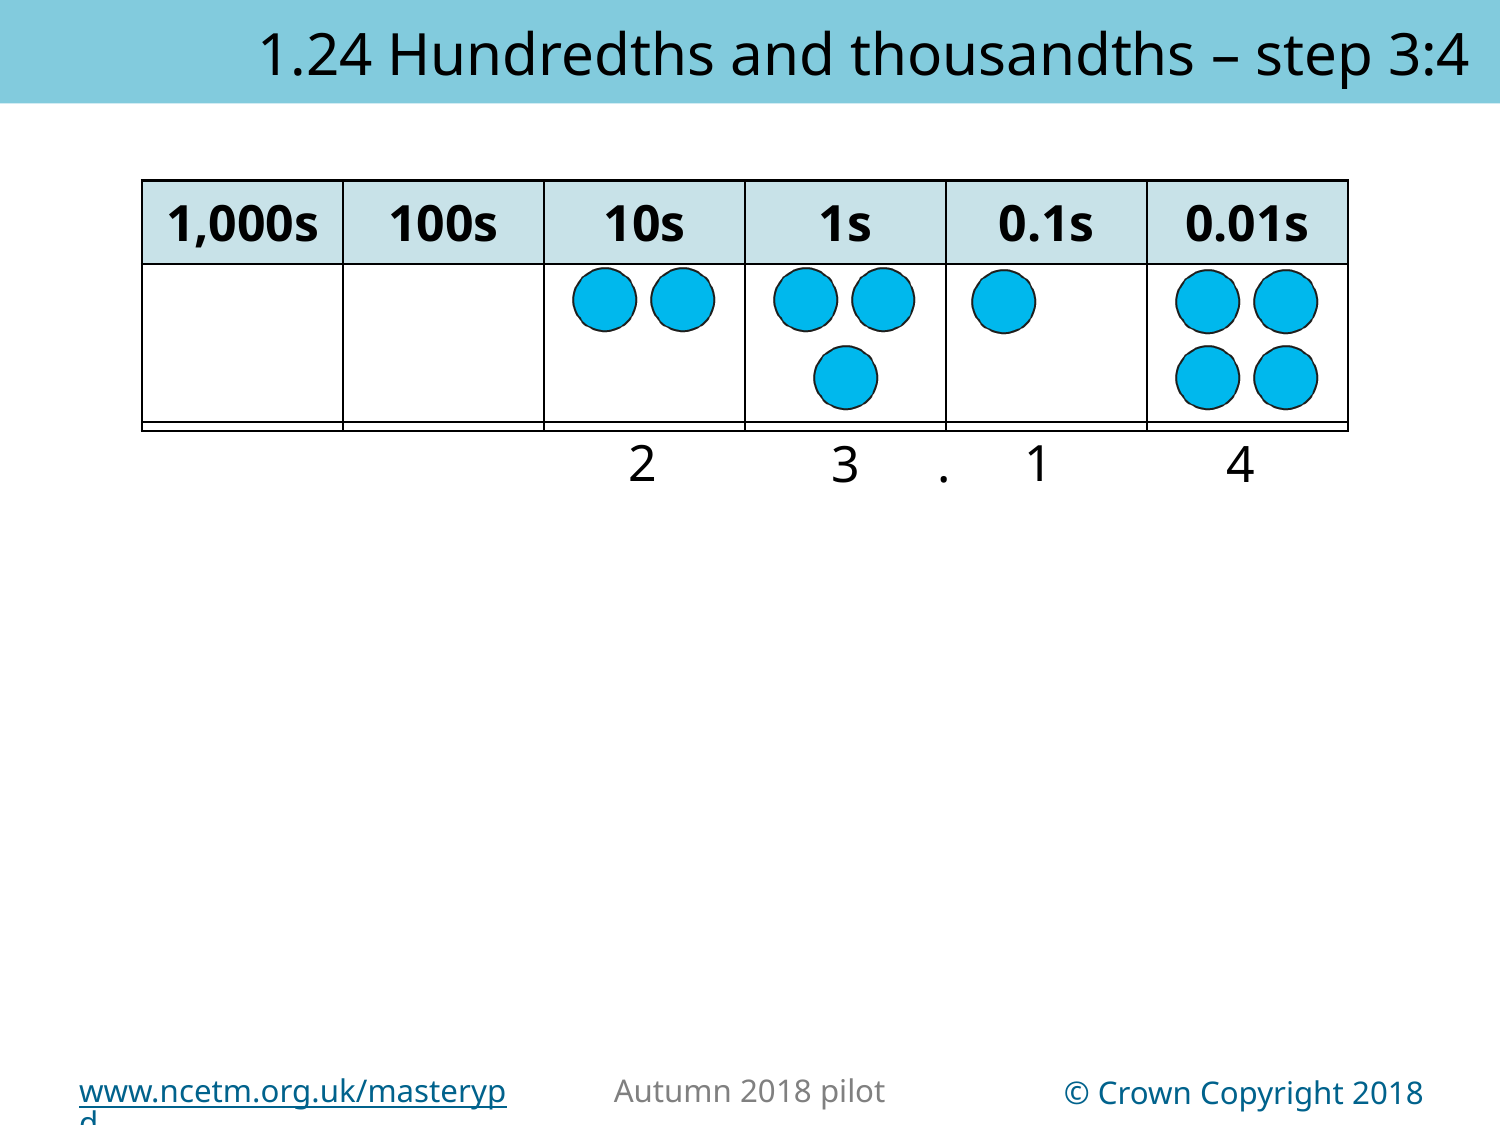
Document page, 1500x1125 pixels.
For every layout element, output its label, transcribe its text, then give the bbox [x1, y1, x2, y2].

table_header 1,000s [143, 182, 342, 263]
table_cell [545, 265, 744, 420]
picture [1167, 345, 1244, 414]
text_box 2 [600, 430, 686, 500]
table_cell [947, 265, 1146, 420]
table_header 0.1s [947, 182, 1146, 263]
picture [805, 345, 882, 414]
table_cell [344, 265, 543, 420]
list 1.24 Hundredths and thousandths – step 3:4 [0, 0, 1500, 104]
table_cell [882, 265, 945, 420]
picture [1167, 269, 1244, 339]
picture [843, 266, 920, 336]
picture [564, 266, 641, 336]
text_box . [901, 430, 988, 500]
picture [1245, 269, 1322, 339]
picture [642, 266, 719, 336]
table_cell [746, 265, 803, 420]
table_header 10s [545, 182, 744, 263]
picture [765, 266, 842, 336]
picture [1245, 345, 1322, 414]
table_header 0.01s [1148, 182, 1347, 263]
text_box 4 [1198, 430, 1284, 500]
table_cell [1148, 265, 1347, 421]
table_header 100s [344, 182, 543, 263]
text_box 3 [803, 430, 889, 500]
text_box 1 [995, 430, 1082, 500]
table_cell [143, 265, 342, 421]
picture [963, 269, 1040, 339]
table_header 1s [746, 182, 945, 263]
